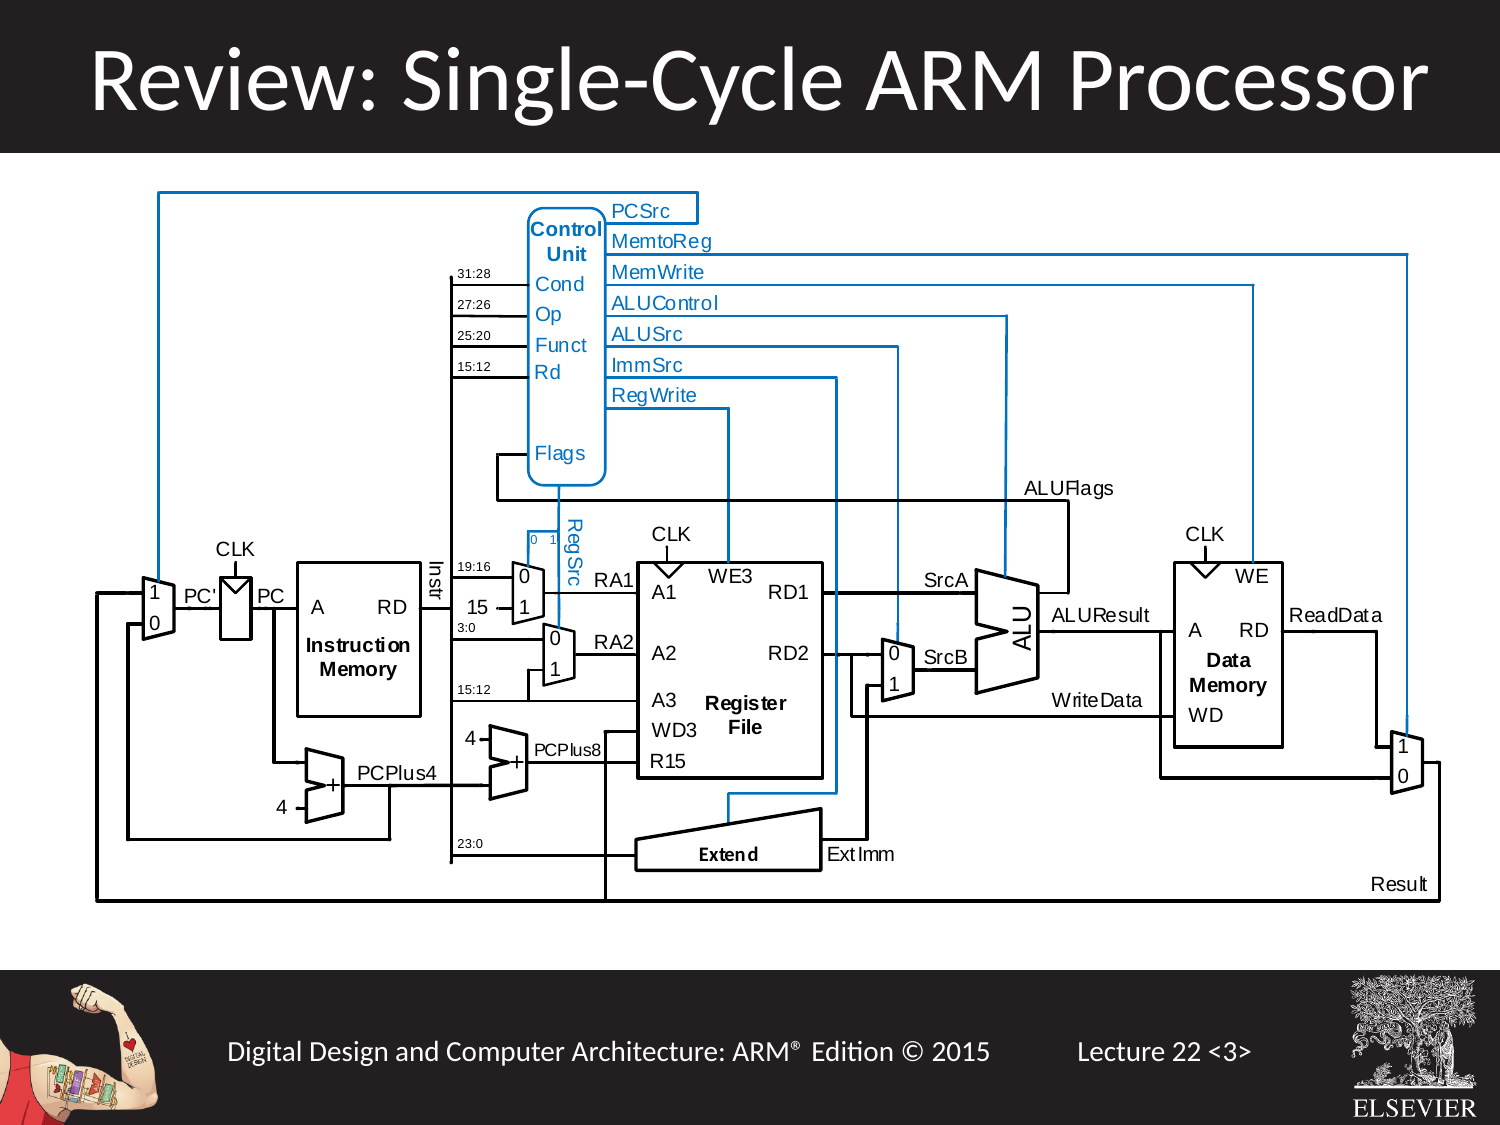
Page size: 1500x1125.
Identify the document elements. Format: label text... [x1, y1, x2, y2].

picture [0, 979, 163, 1125]
picture [1350, 974, 1477, 1117]
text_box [91, 187, 1442, 907]
text_box Review: Single-Cycle ARM Processor [74, 11, 1488, 136]
text_box [112, 915, 1438, 1050]
